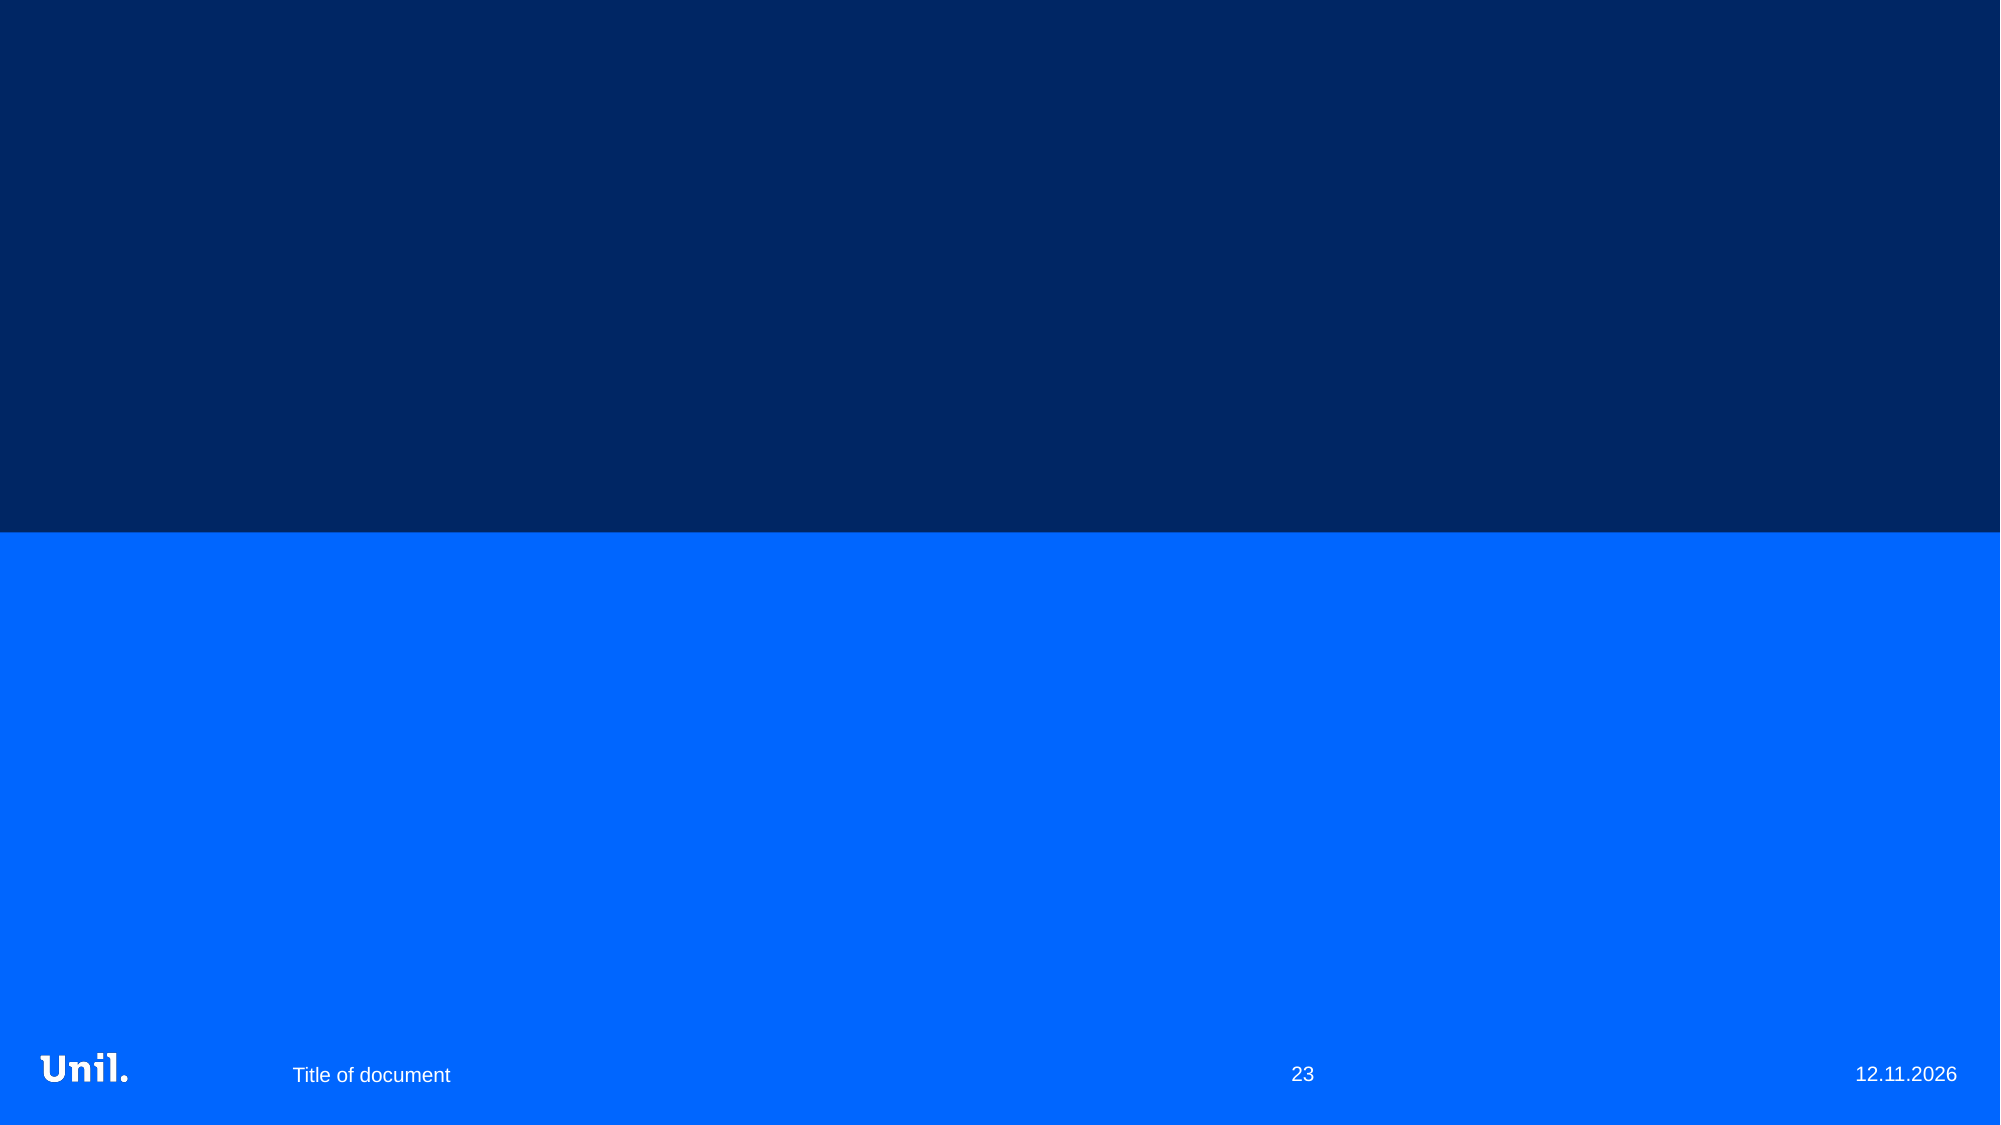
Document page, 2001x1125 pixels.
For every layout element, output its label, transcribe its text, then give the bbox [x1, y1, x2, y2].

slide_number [1789, 1026, 1958, 1086]
picture [27, 1042, 141, 1095]
footer Title of document [292, 1011, 1048, 1087]
slide_number 23 [1250, 1037, 1355, 1086]
